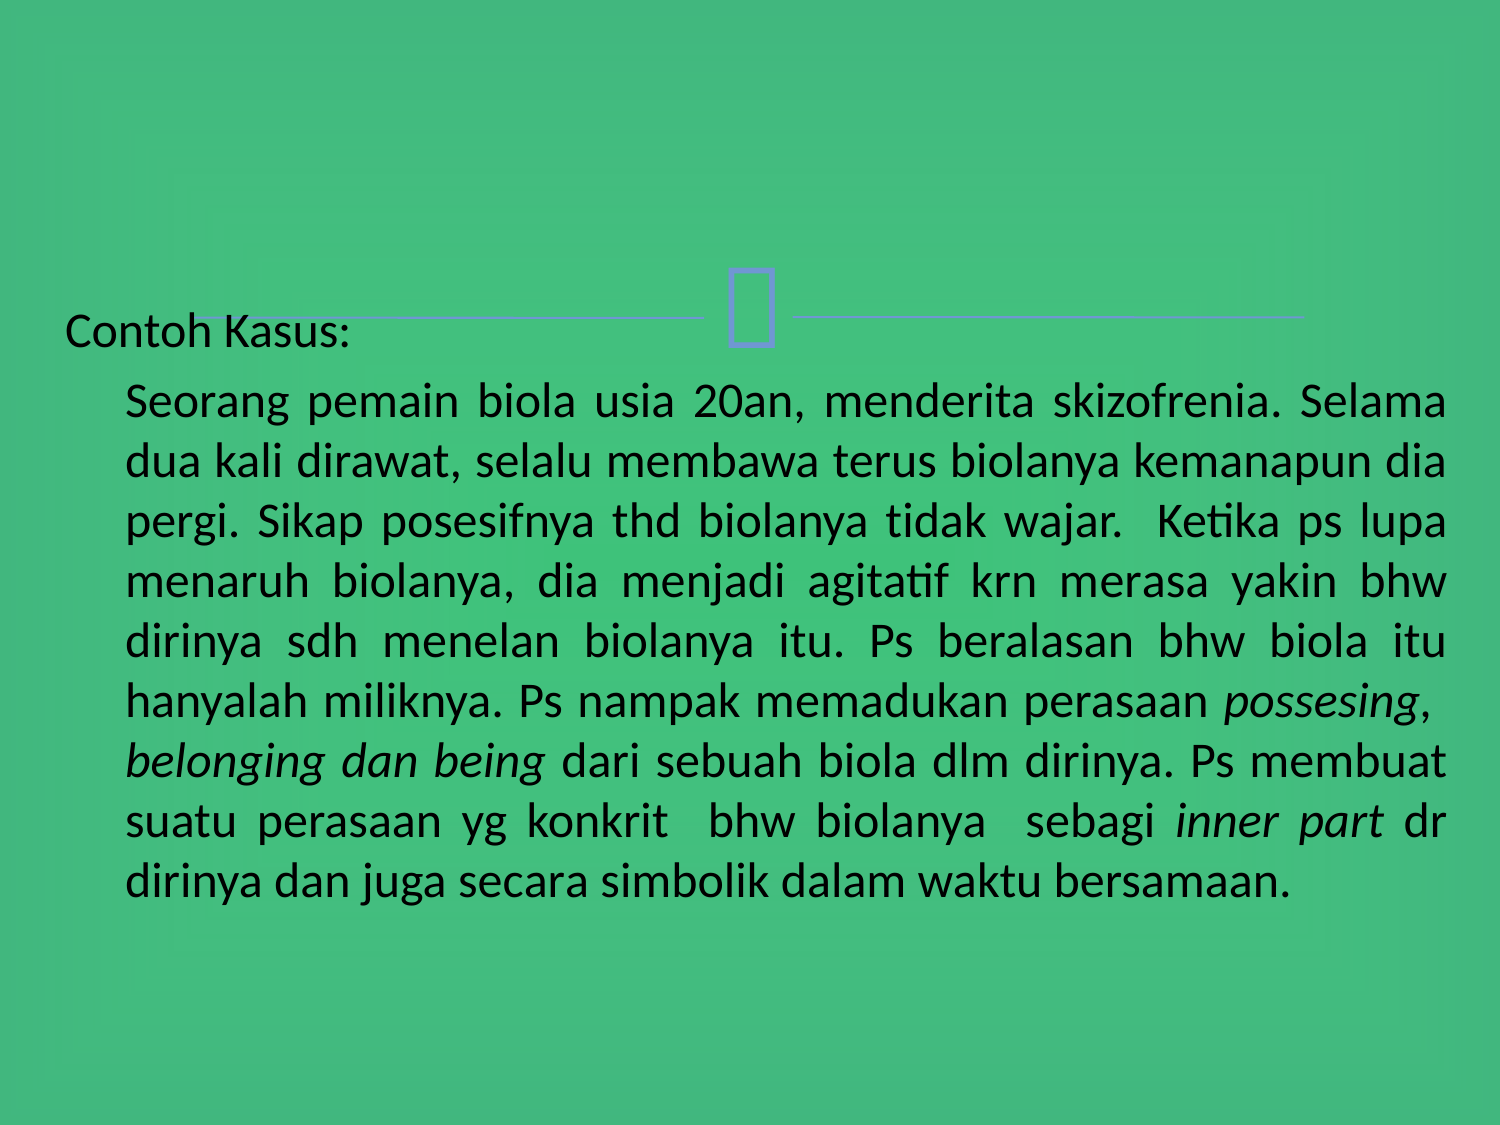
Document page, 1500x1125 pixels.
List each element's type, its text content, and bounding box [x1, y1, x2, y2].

list Contoh Kasus: Seorang pemain biola usia 20an, menderita skizofrenia. Selama dua kali dirawat, selalu membawa terus biolanya kemanapun dia pergi. Sikap posesifnya thd biolanya tidak wajar. Ketika ps lupa menaruh biolanya, dia menjadi agitatif krn merasa yakin bhw dirinya sdh menelan biolanya itu. Ps beralasan bhw biola itu hanyalah miliknya. Ps nampak memadukan perasaan possesing, belonging dan being dari sebuah biola dlm dirinya. Ps membuat suatu perasaan yg konkrit bhw biolanya sebagi inner part dr dirinya dan juga secara simbolik dalam waktu bersamaan. [50, 289, 1463, 1075]
